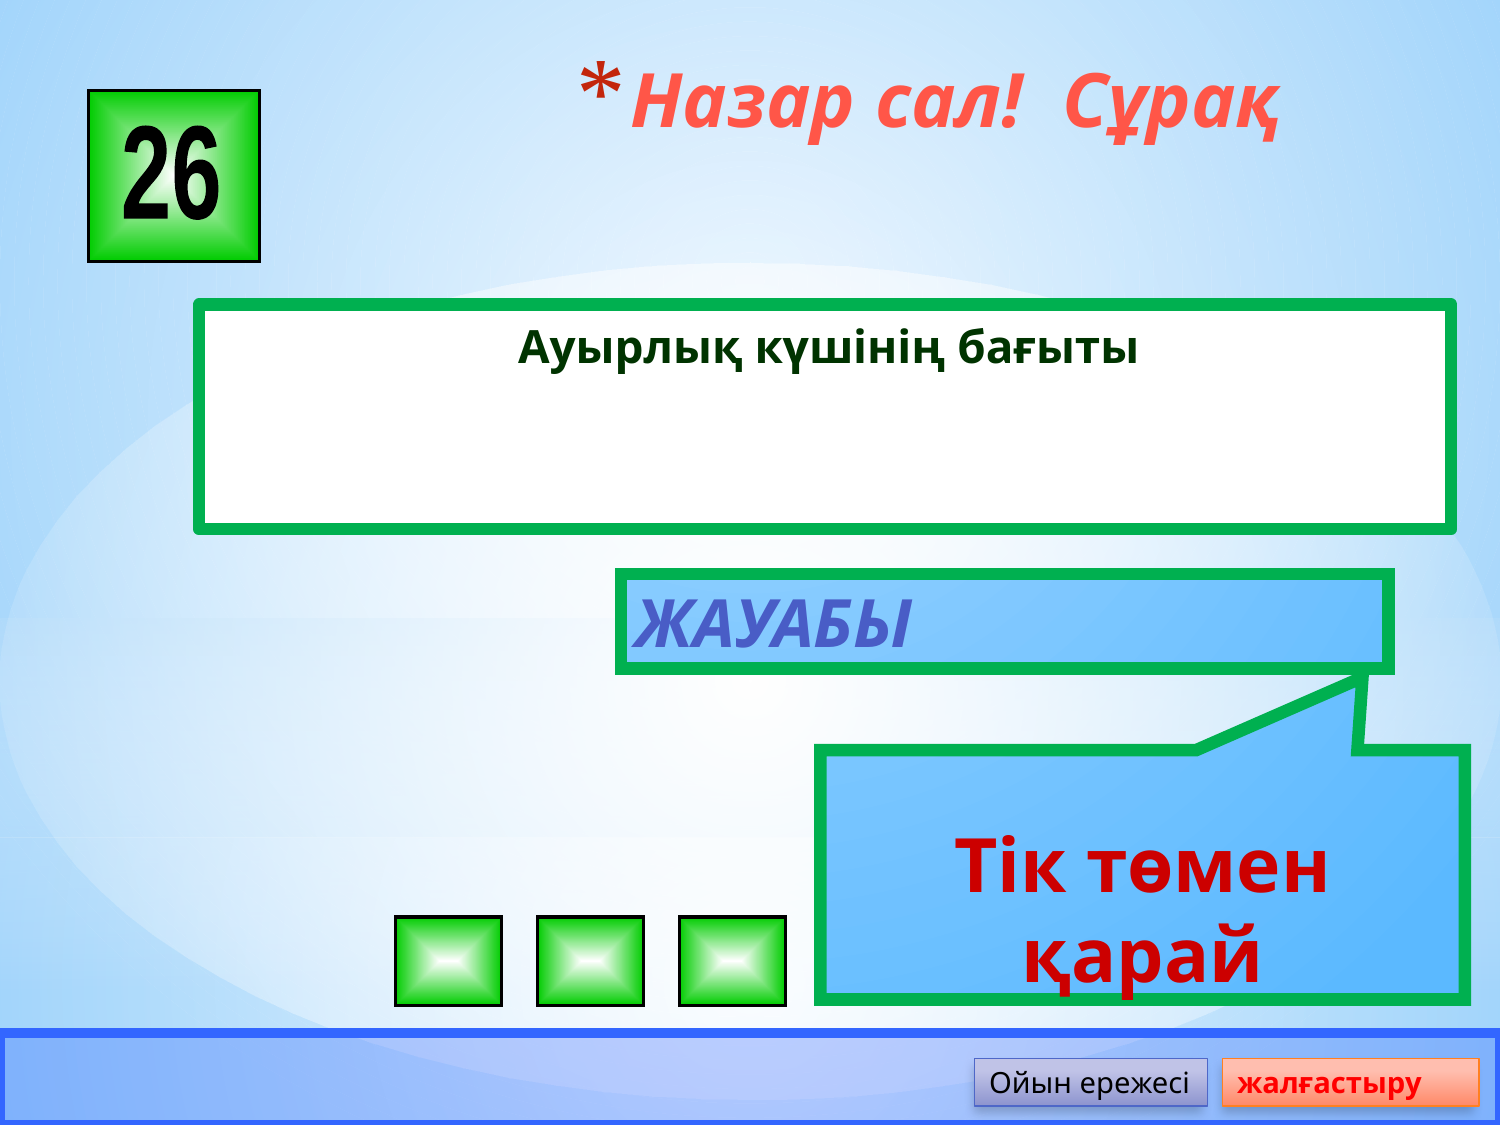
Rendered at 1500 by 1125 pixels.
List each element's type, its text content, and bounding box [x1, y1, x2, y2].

title Назар сал! Сұрақ [360, 45, 1317, 185]
text_box [0, 1033, 1500, 1125]
text_box жауабы [621, 574, 1389, 669]
list Ауырлық күшінің бағыты [198, 303, 1453, 530]
text_box жалғастыру [1222, 1058, 1480, 1107]
text_box [395, 916, 502, 1006]
text_box Тік төмен қарай [820, 677, 1465, 1000]
text_box [88, 90, 260, 262]
text_box [679, 916, 786, 1006]
text_box Ойын ережесі [974, 1058, 1208, 1107]
text_box [537, 916, 644, 1006]
